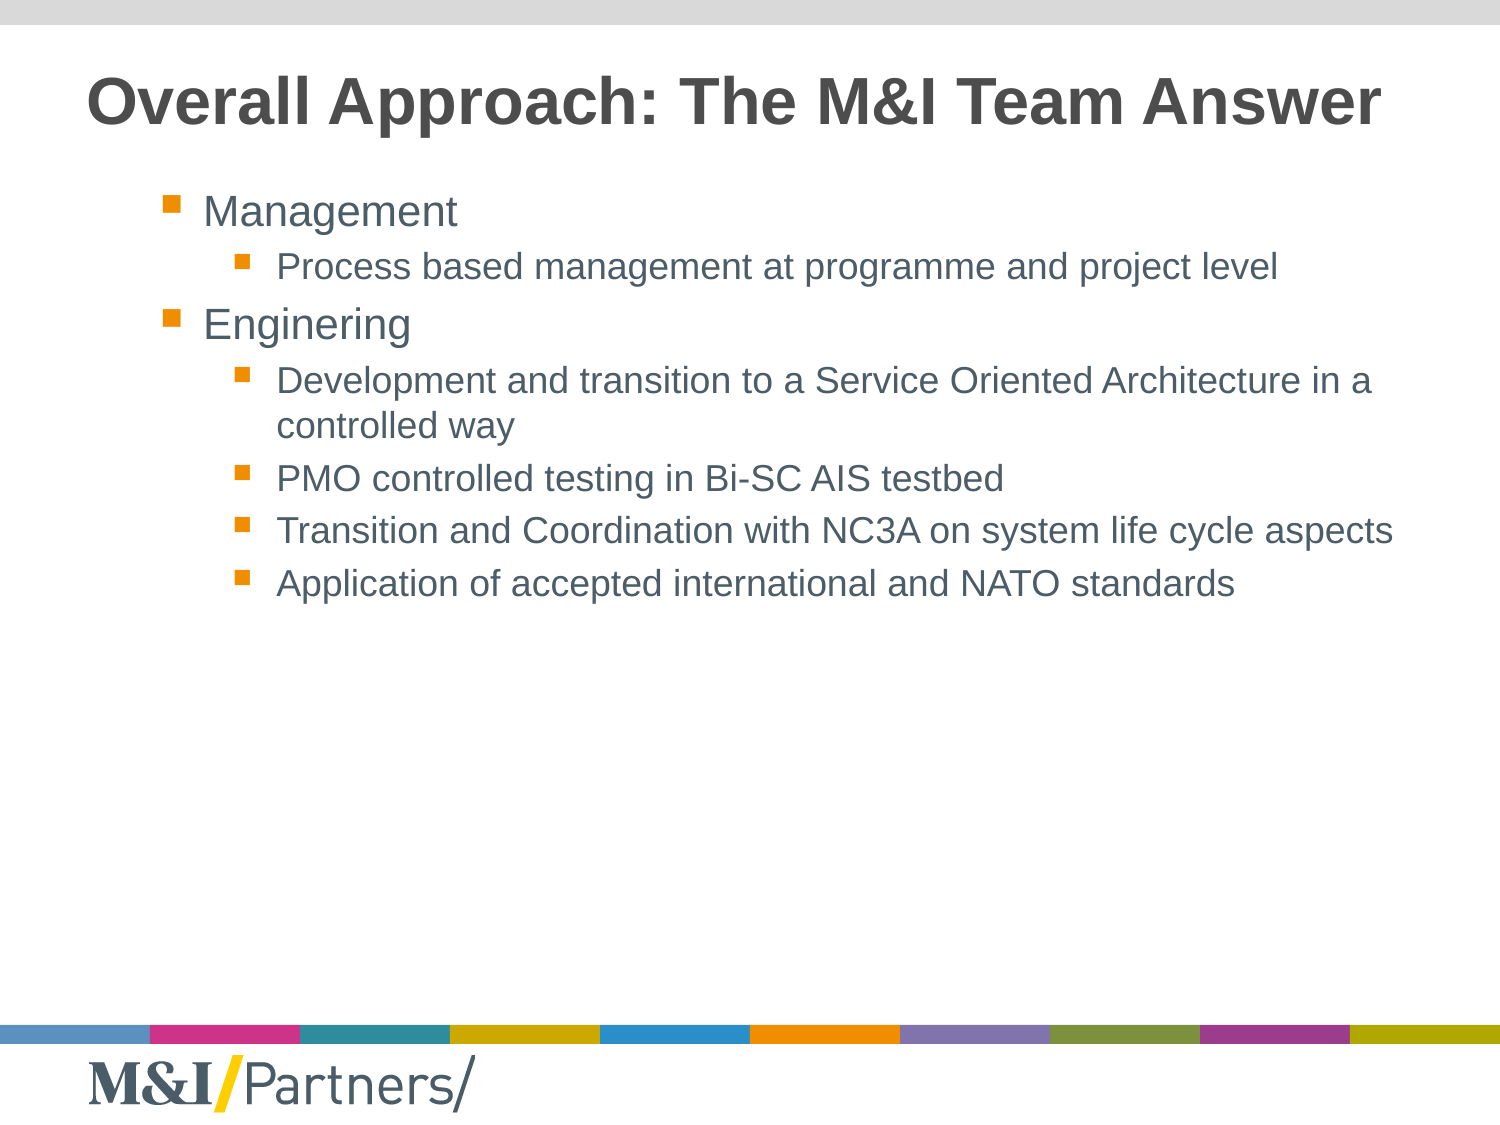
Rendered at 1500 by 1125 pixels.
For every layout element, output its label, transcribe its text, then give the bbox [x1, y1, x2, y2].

list Management Process based management at programme and project level Enginering Development and transition to a Service Oriented Architecture in a controlled way PMO controlled testing in Bi-SC AIS testbed Transition and Coordination with NC3A on system life cycle aspects Application of accepted international and NATO standards [70, 174, 1430, 1002]
picture [88, 1055, 476, 1123]
title Overall Approach: The M&I Team Answer [70, 49, 1430, 146]
